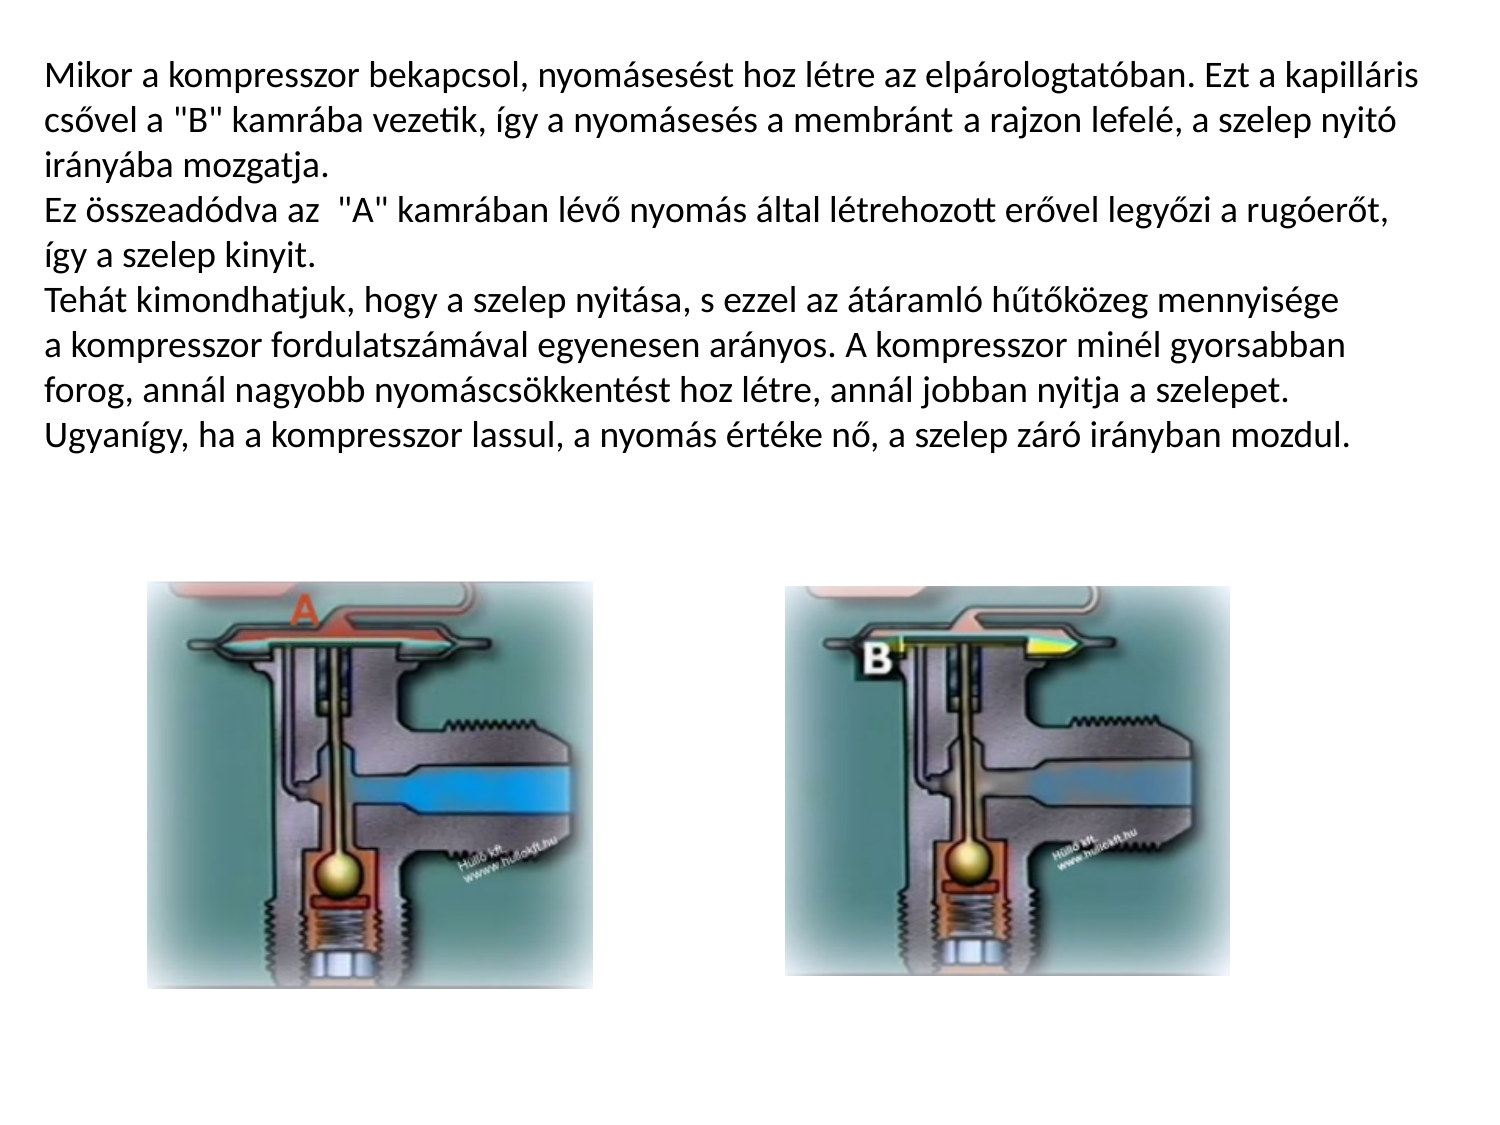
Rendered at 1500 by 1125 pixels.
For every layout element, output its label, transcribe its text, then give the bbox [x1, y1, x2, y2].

picture [147, 574, 594, 989]
picture [785, 585, 1230, 976]
text_box Mikor a kompresszor bekapcsol, nyomásesést hoz létre az elpárologtatóban. Ezt a kapilláris csővel a "B" kamrába vezetik, így a nyomásesés a membránt a rajzon lefelé, a szelep nyitó irányába mozgatja. Ez összeadódva az "A" kamrában lévő nyomás által létrehozott erővel legyőzi a rugóerőt, így a szelep kinyit. Tehát kimondhatjuk, hogy a szelep nyitása, s ezzel az átáramló hűtőközeg mennyisége a kompresszor fordulatszámával egyenesen arányos. A kompresszor minél gyorsabban forog, annál nagyobb nyomáscsökkentést hoz létre, annál jobban nyitja a szelepet. Ugyanígy, ha a kompresszor lassul, a nyomás értéke nő, a szelep záró irányban mozdul. [29, 42, 1447, 508]
